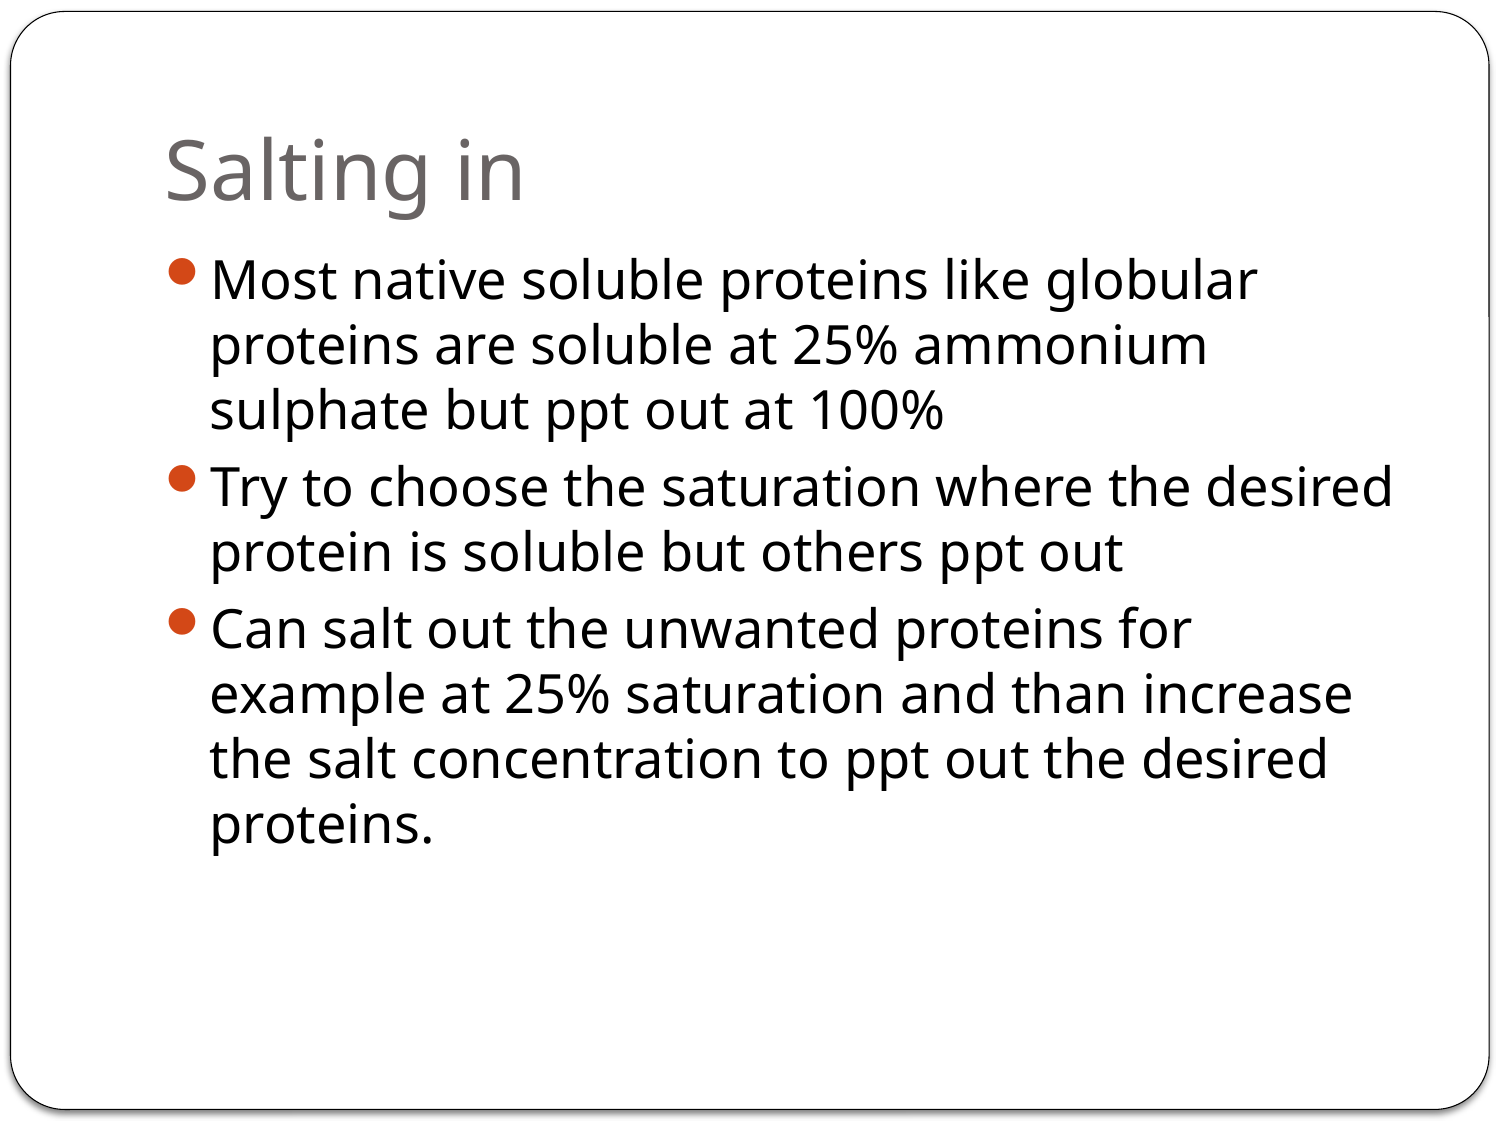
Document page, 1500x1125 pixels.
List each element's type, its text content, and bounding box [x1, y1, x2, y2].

title Salting in [150, 45, 1425, 233]
list Most native soluble proteins like globular proteins are soluble at 25% ammonium sulphate but ppt out at 100% Try to choose the saturation where the desired protein is soluble but others ppt out Can salt out the unwanted proteins for example at 25% saturation and than increase the salt concentration to ppt out the desired proteins. [150, 237, 1425, 988]
